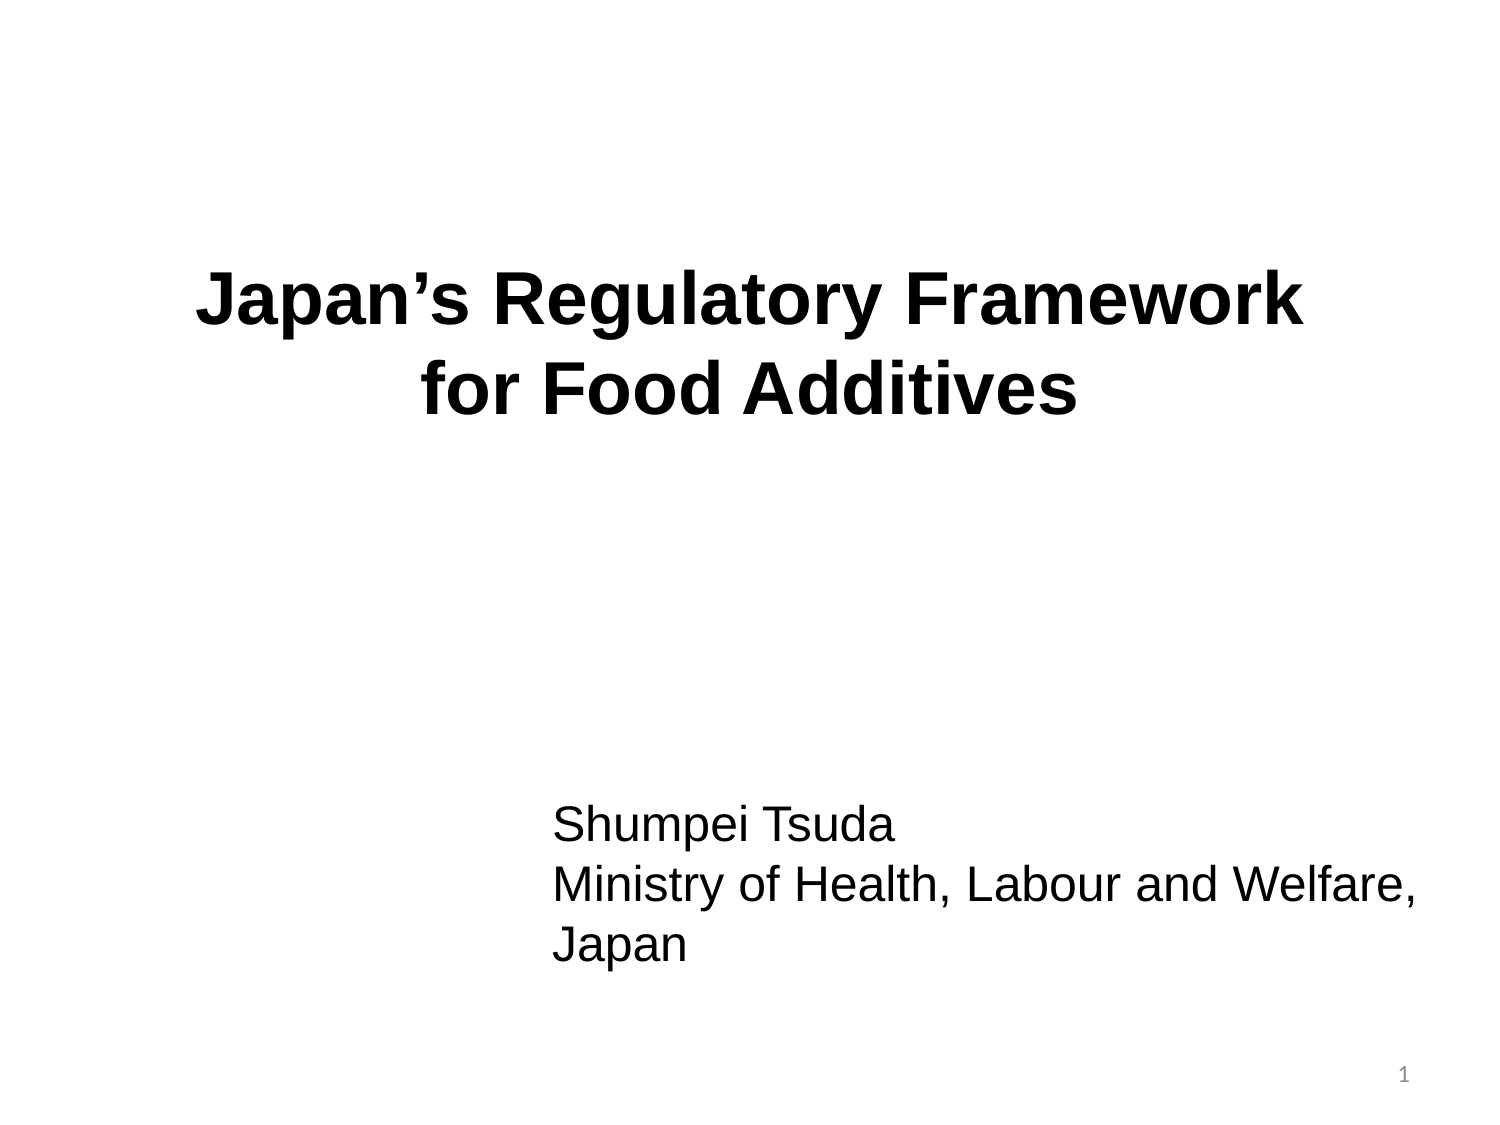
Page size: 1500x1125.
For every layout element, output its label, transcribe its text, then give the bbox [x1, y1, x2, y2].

slide_number 1 [1074, 1042, 1425, 1103]
text_box Japan’s Regulatory Framework for Food Additives [135, 241, 1365, 437]
text_box Shumpei Tsuda Ministry of Health, Labour and Welfare, Japan [537, 784, 1500, 980]
